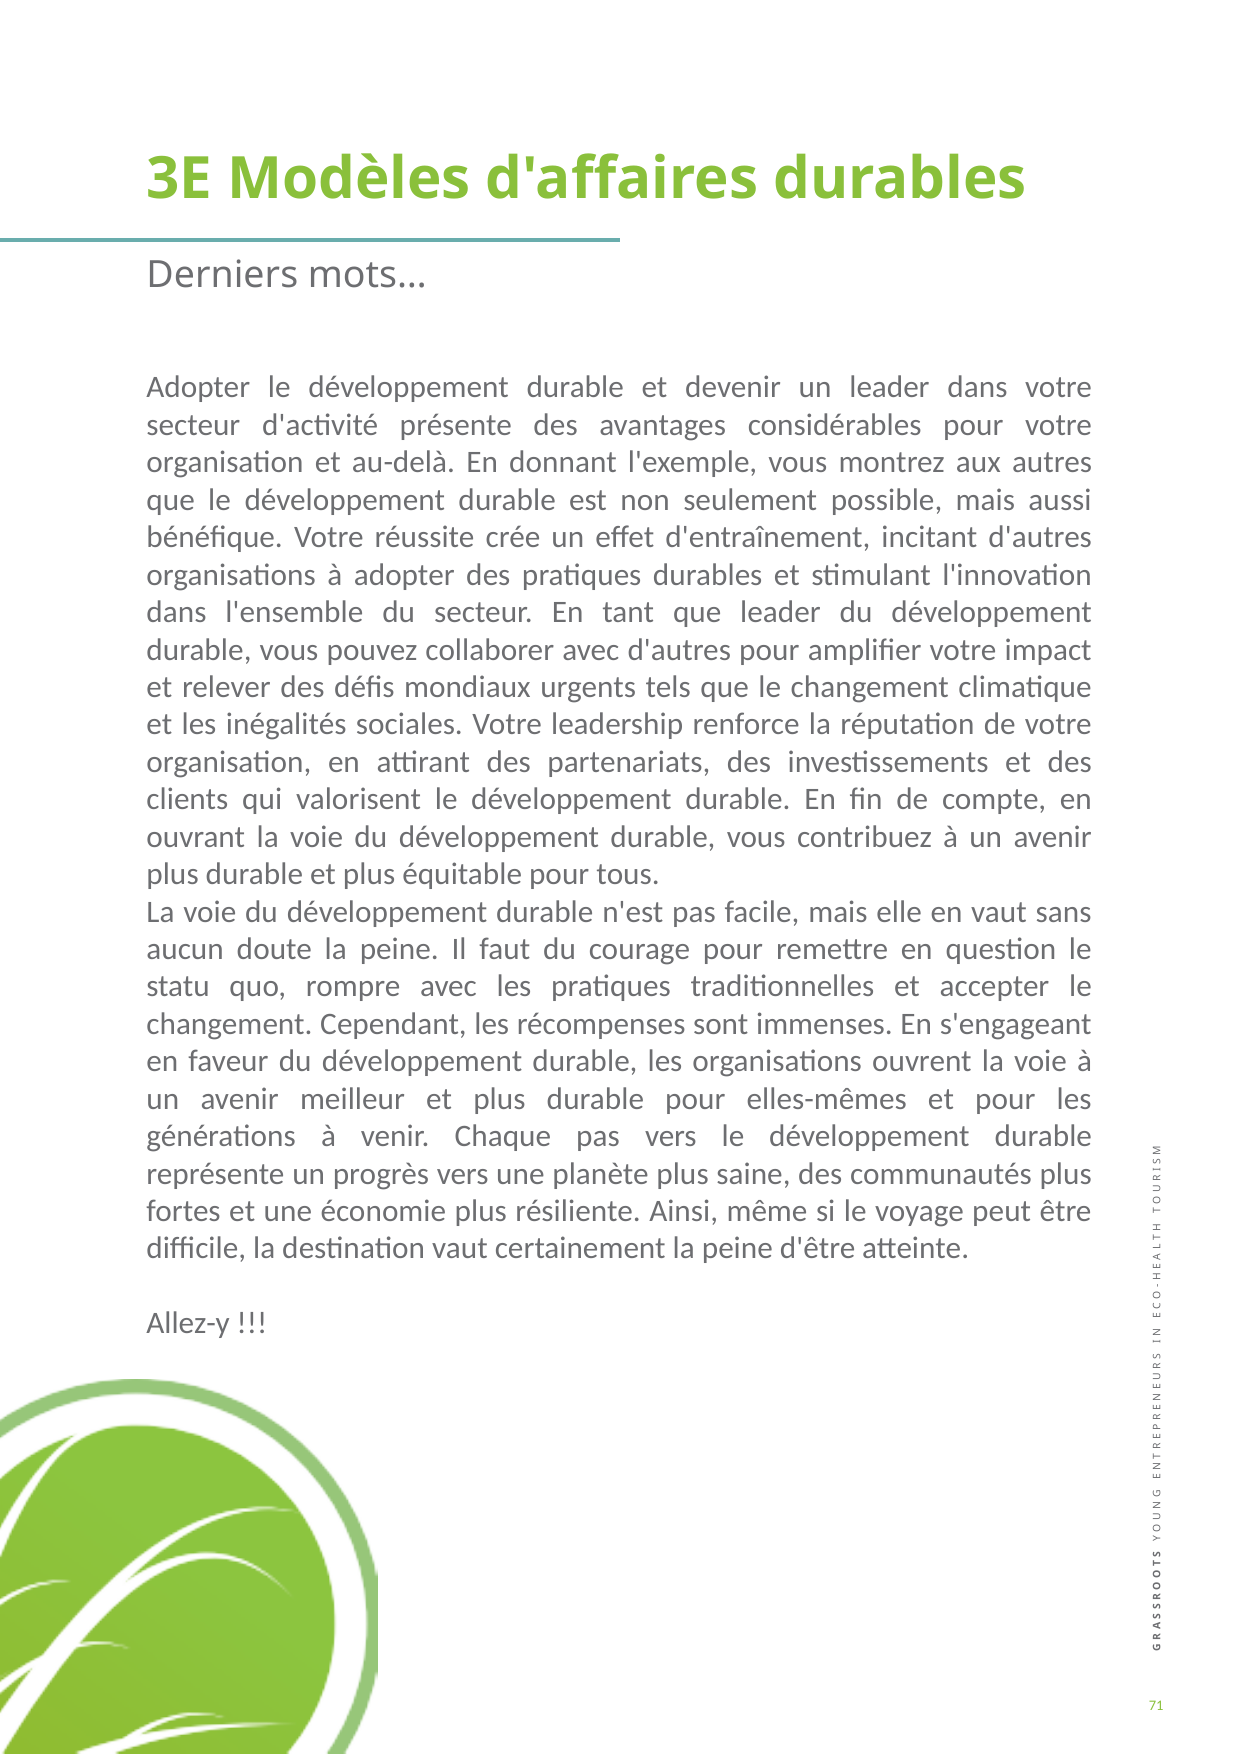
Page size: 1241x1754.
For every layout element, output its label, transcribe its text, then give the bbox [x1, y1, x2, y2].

text_box [320, 615, 351, 664]
list Derniers mots… [131, 242, 1109, 371]
slide_number 71 [1125, 1666, 1187, 1743]
list Adopter le développement durable et devenir un leader dans votre secteur d'activité présente des avantages considérables pour votre organisation et au-delà. En donnant l'exemple, vous montrez aux autres que le développement durable est non seulement possible, mais aussi bénéfique. Votre réussite crée un effet d'entraînement, incitant d'autres organisations à adopter des pratiques durables et stimulant l'innovation dans l'ensemble du secteur. En tant que leader du développement durable, vous pouvez collaborer avec d'autres pour amplifier votre impact et relever des défis mondiaux urgents tels que le changement climatique et les inégalités sociales. Votre leadership renforce la réputation de votre organisation, en attirant des partenariats, des investissements et des clients qui valorisent le développement durable. En fin de compte, en ouvrant la voie du développement durable, vous contribuez à un avenir plus durable et plus équitable pour tous. La voie du développement durable n'est pas facile, mais elle en vaut sans aucun doute la peine. Il faut du courage pour remettre en question le statu quo, rompre avec les pratiques traditionnelles et accepter le changement. Cependant, les récompenses sont immenses. En s'engageant en faveur du développement durable, les organisations ouvrent la voie à un avenir meilleur et plus durable pour elles-mêmes et pour les générations à venir. Chaque pas vers le développement durable représente un progrès vers une planète plus saine, des communautés plus fortes et une économie plus résiliente. Ainsi, même si le voyage peut être difficile, la destination vaut certainement la peine d'être atteinte. Allez-y !!! [131, 371, 1109, 1574]
list 3E Modèles d'affaires durables [131, 132, 1109, 242]
